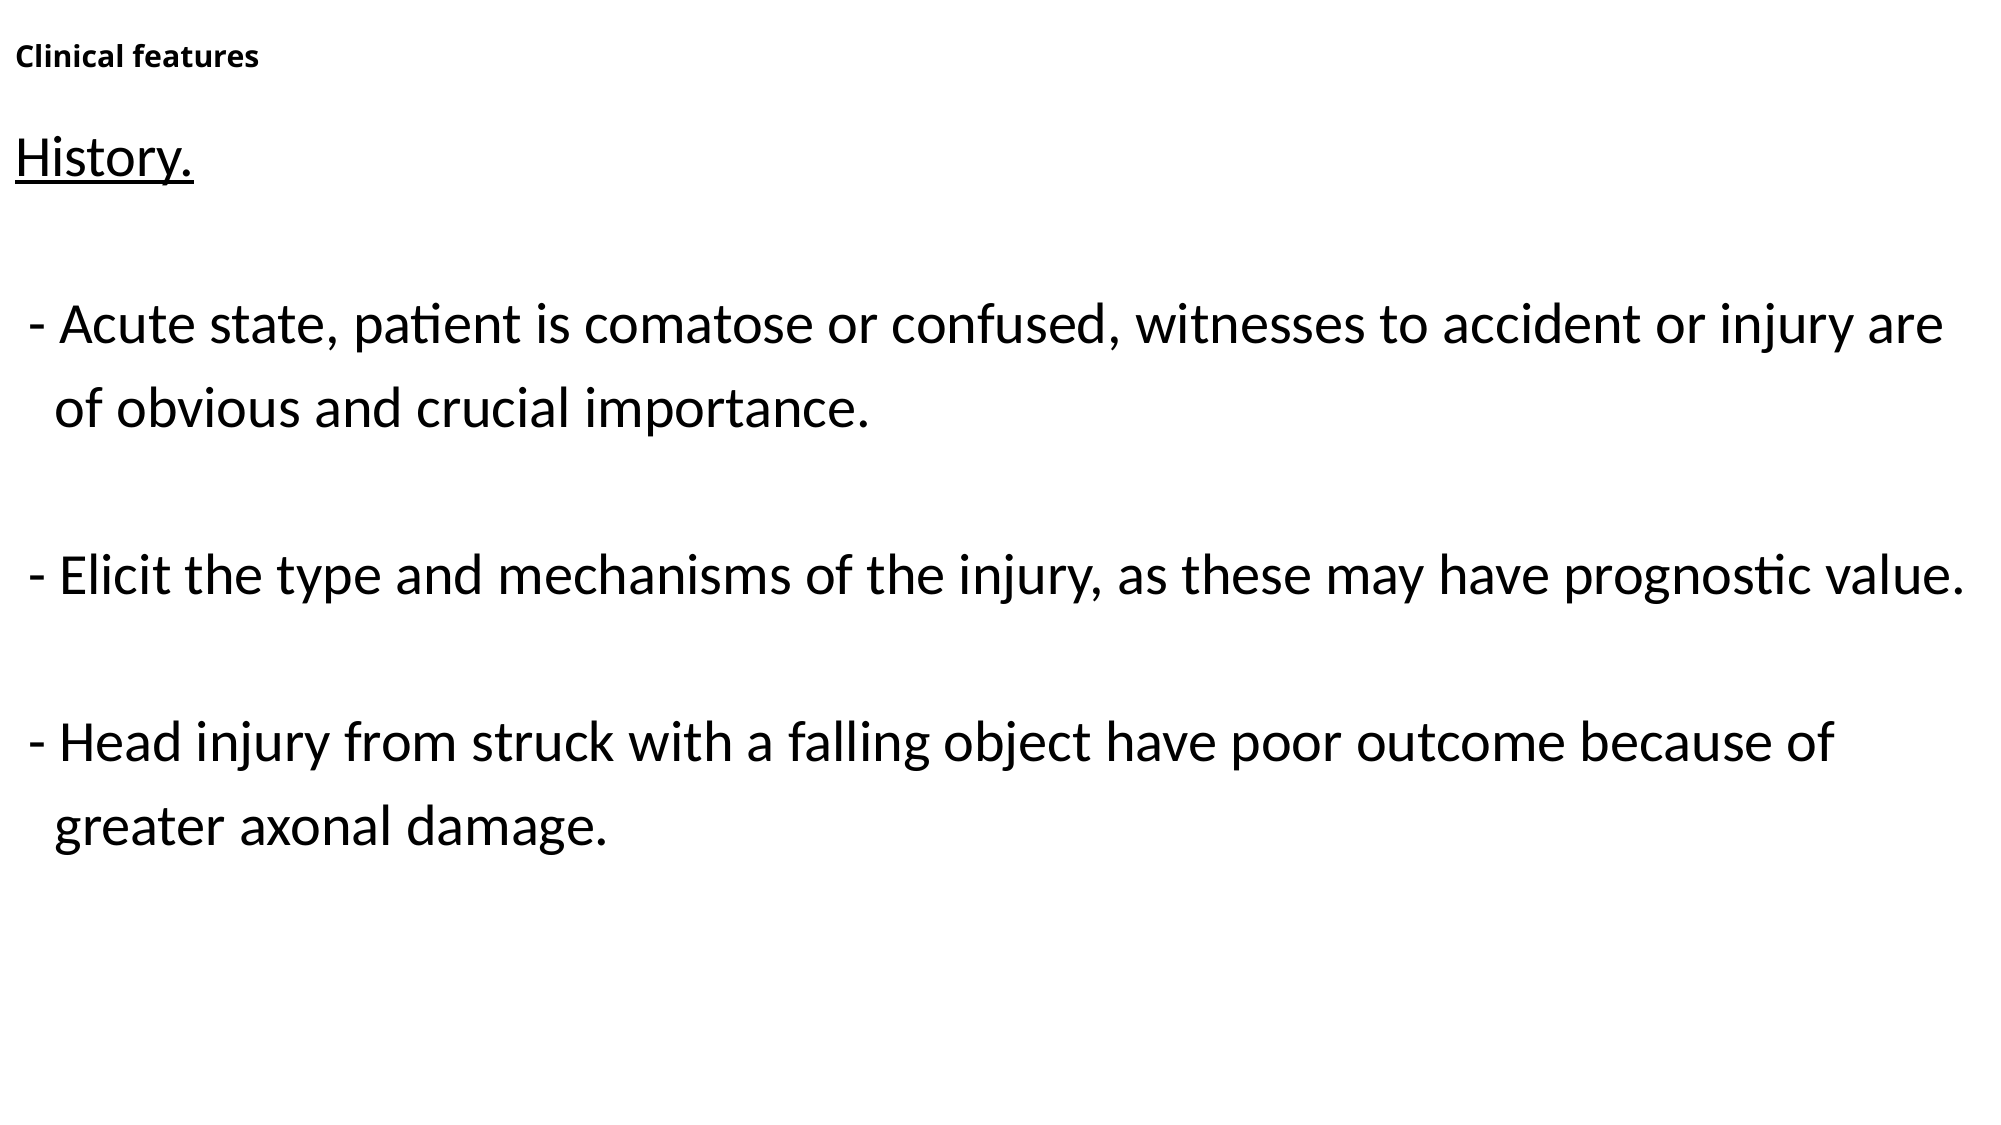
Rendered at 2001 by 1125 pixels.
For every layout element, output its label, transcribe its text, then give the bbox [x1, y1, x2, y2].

list History. - Acute state, patient is comatose or confused, witnesses to accident or injury are of obvious and crucial importance. - Elicit the type and mechanisms of the injury, as these may have prognostic value. - Head injury from struck with a falling object have poor outcome because of greater axonal damage. [0, 118, 2000, 1125]
title Clinical features [0, 0, 1863, 118]
